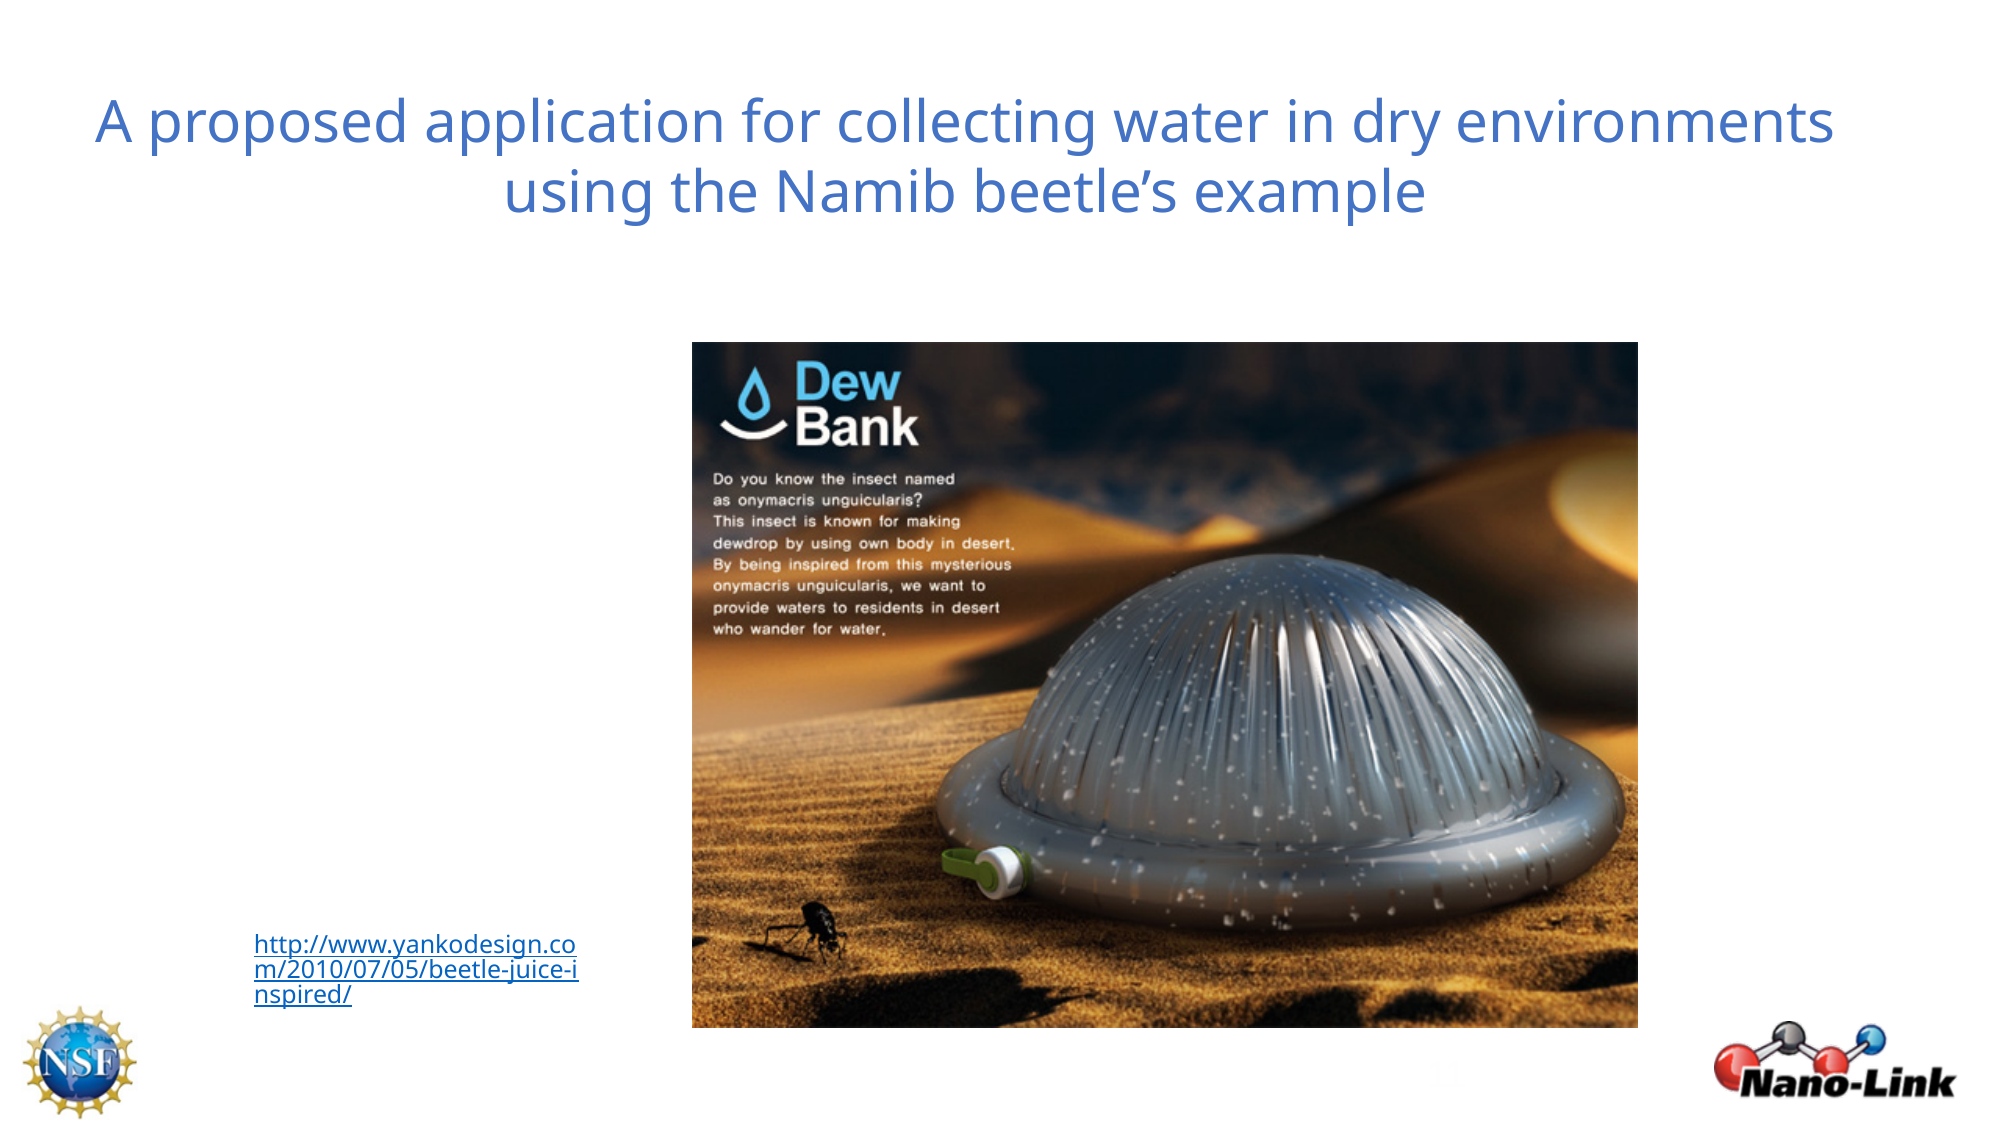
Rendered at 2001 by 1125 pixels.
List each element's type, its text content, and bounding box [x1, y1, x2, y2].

picture [692, 342, 1638, 1028]
text_box http://www.yankodesign.com/2010/07/05/beetle-juice-inspired/ [239, 921, 602, 970]
picture [1714, 1021, 1963, 1103]
slide_number 11 [1412, 1042, 1863, 1103]
text_box A proposed application for collecting water in dry environments using the Namib beetle’s example [49, 76, 1882, 232]
picture [21, 1004, 138, 1120]
